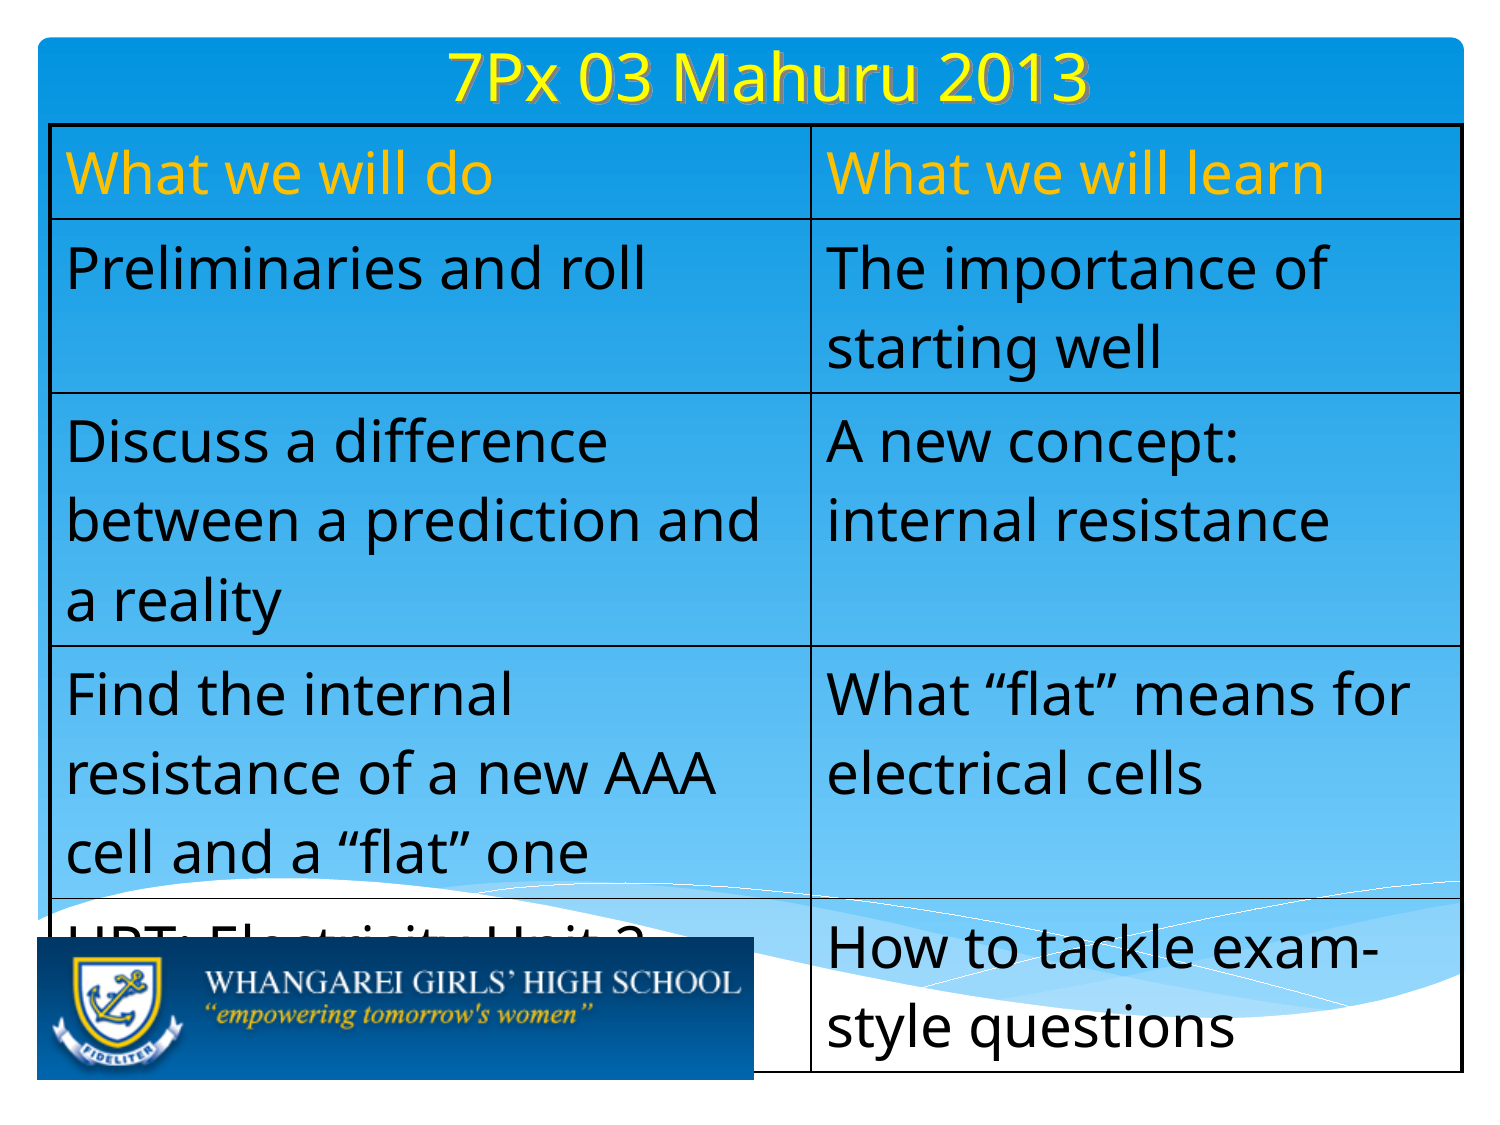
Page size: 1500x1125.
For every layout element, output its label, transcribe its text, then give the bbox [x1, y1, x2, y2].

table_cell Preliminaries and roll [52, 220, 810, 392]
table_cell Find the internal resistance of a new AAA cell and a “flat” one [52, 647, 810, 898]
table_cell What “flat” means for electrical cells [812, 647, 1460, 898]
table_header What we will learn [812, 127, 1460, 218]
table_cell HRT: Electricity Unit 2 [52, 899, 810, 1071]
table_cell How to tackle exam-style questions [812, 899, 1460, 1071]
table_header What we will do [52, 127, 810, 218]
table_cell Discuss a difference between a prediction and a reality [52, 394, 810, 645]
text_box 7Px 03 Mahuru 2013 [162, 24, 1375, 123]
table_cell The importance of starting well [812, 220, 1460, 392]
picture [37, 937, 754, 1080]
table_cell A new concept: internal resistance [812, 394, 1460, 645]
